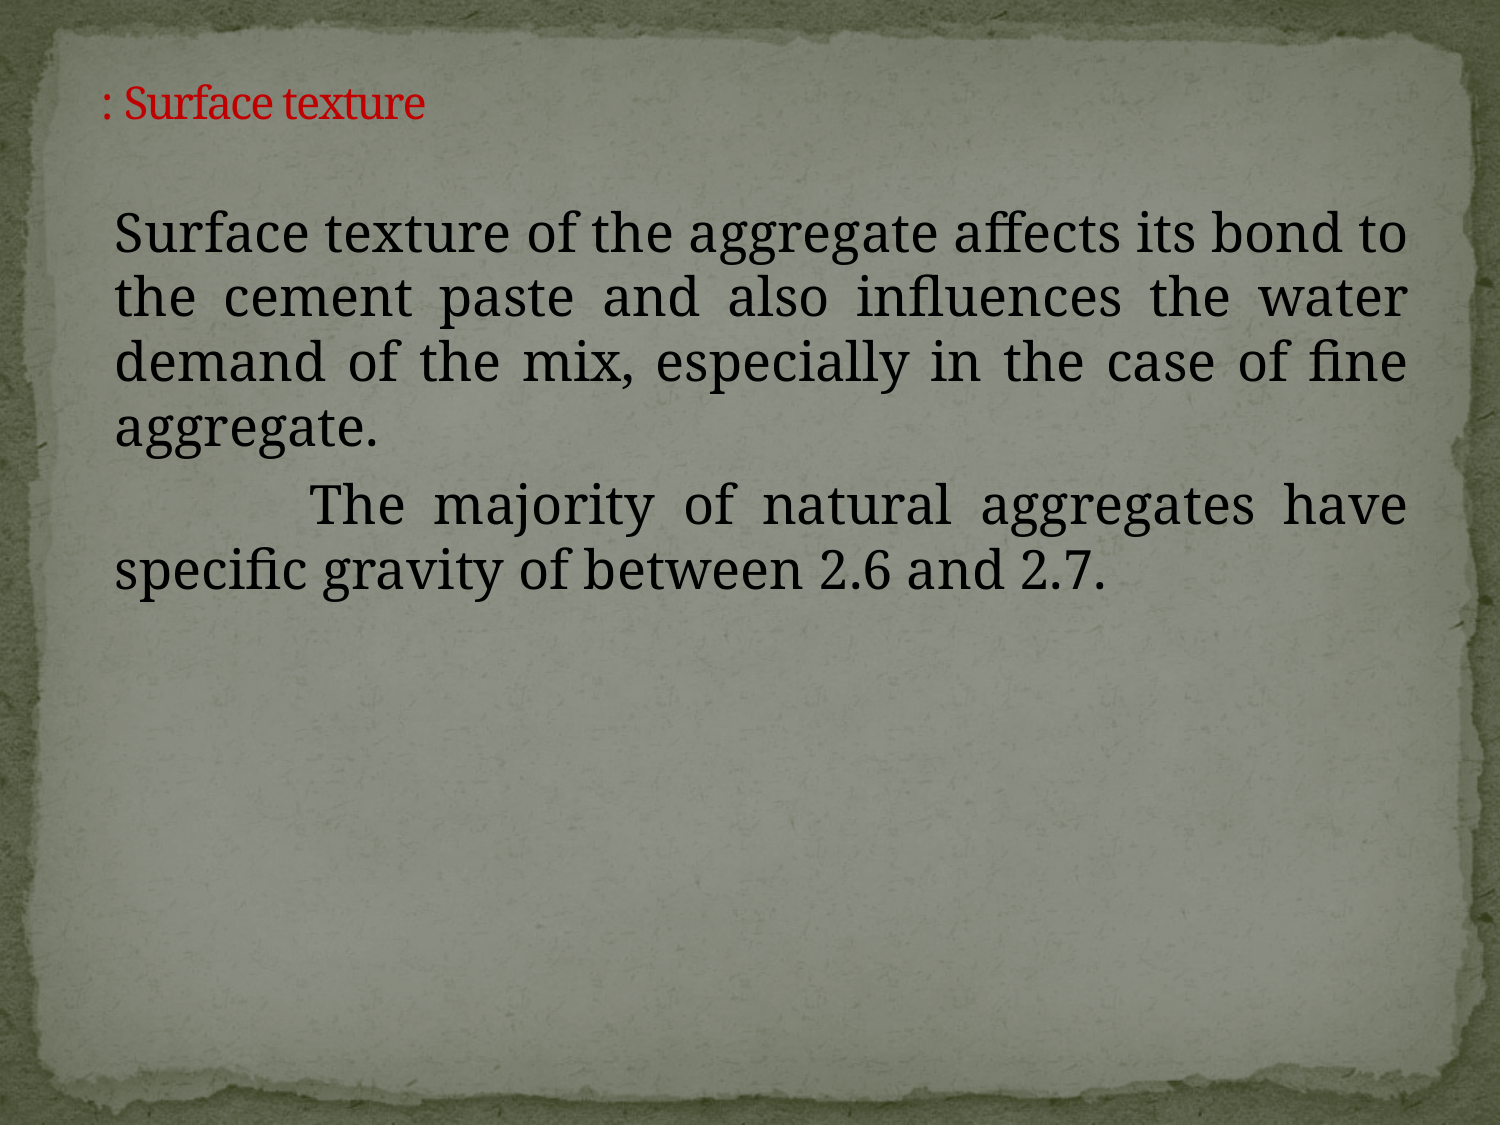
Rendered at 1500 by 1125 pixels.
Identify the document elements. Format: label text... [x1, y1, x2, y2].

title Surface texture : [76, 66, 1427, 191]
list Surface texture of the aggregate affects its bond to the cement paste and also influences the water demand of the mix, especially in the case of fine aggregate. The majority of natural aggregates have specific gravity of between 2.6 and 2.7. [100, 191, 1425, 1000]
